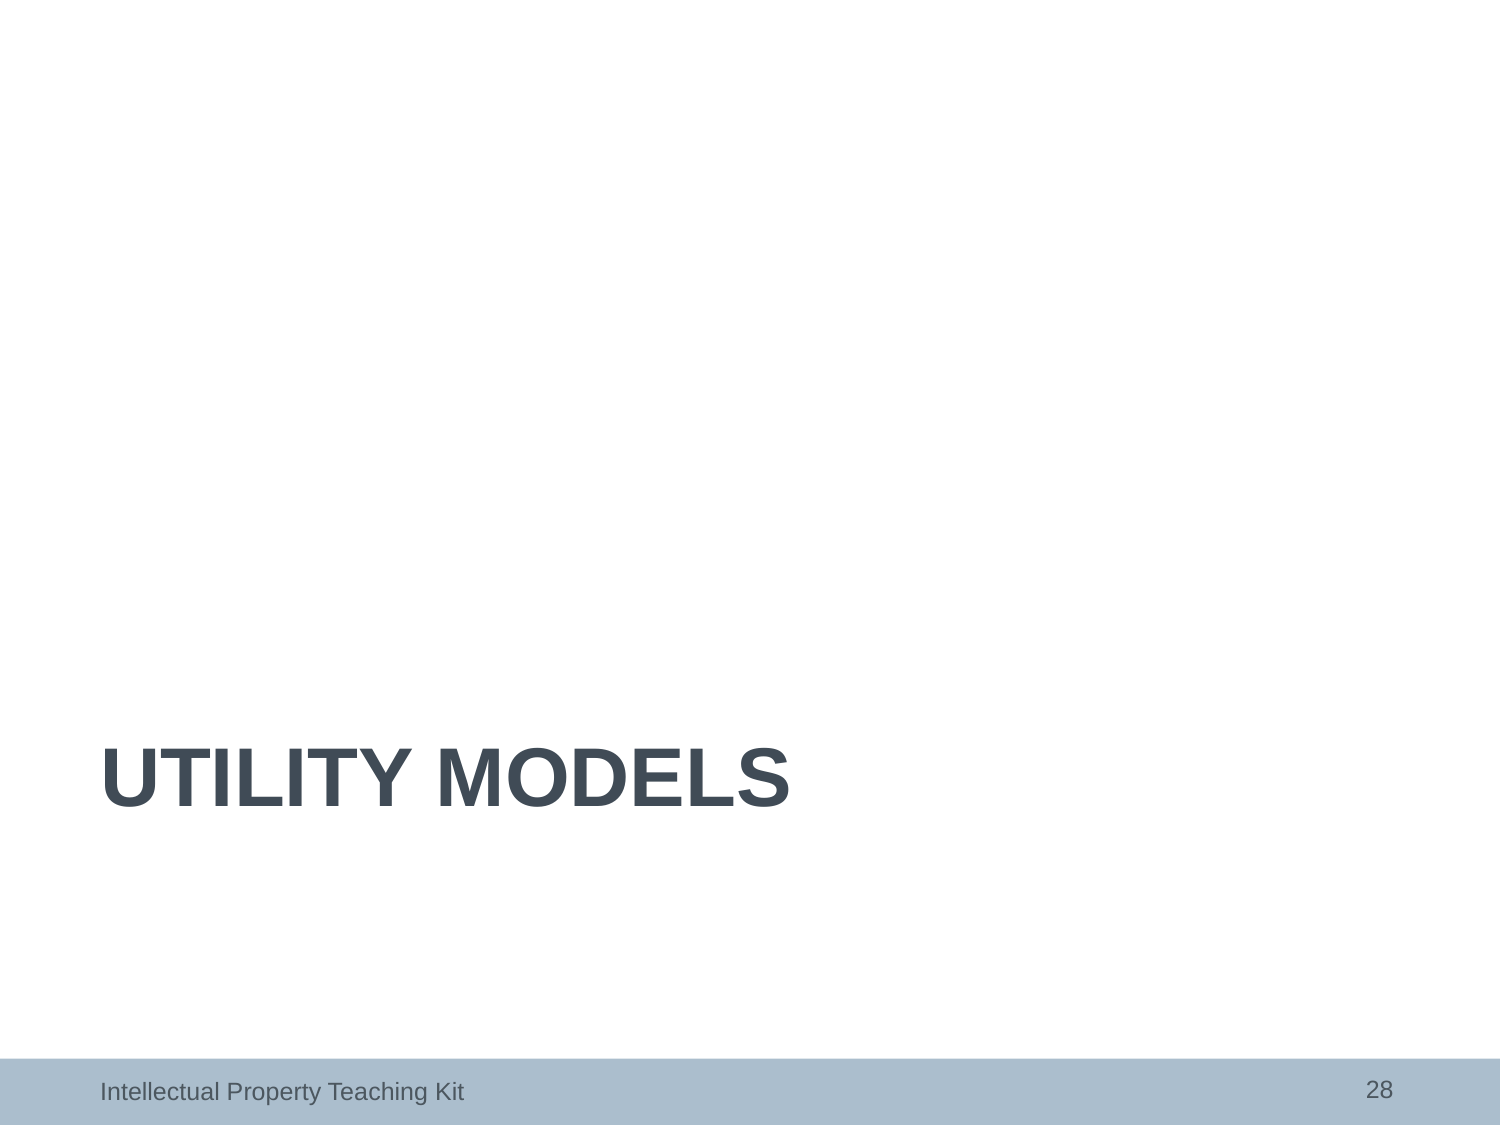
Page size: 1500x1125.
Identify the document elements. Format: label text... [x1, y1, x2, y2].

footer Intellectual Property Teaching Kit [100, 1074, 988, 1125]
text_box 28 [1269, 1070, 1394, 1106]
title UTILITY MODELS [100, 722, 1394, 947]
